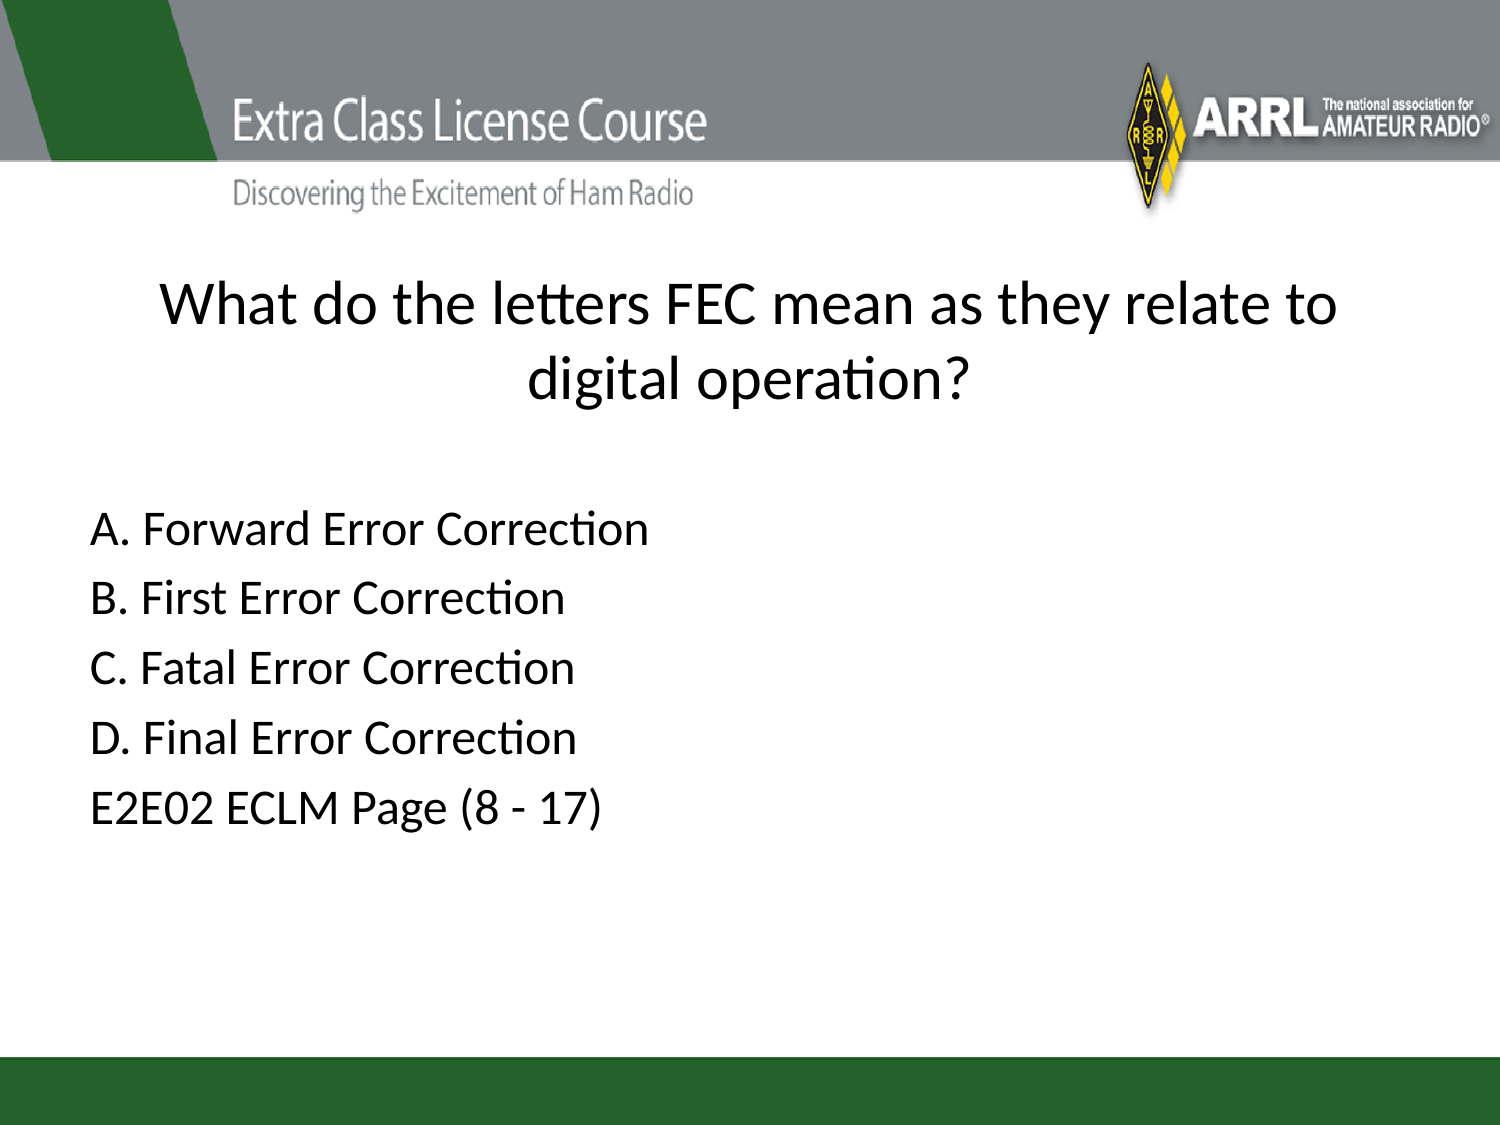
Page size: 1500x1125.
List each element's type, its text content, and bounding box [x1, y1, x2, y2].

list A. Forward Error Correction B. First Error Correction C. Fatal Error Correction D. Final Error Correction E2E02 ECLM Page (8 - 17) [75, 487, 1425, 1005]
picture [0, 0, 1500, 1125]
title What do the letters FEC mean as they relate to digital operation? [75, 254, 1425, 435]
